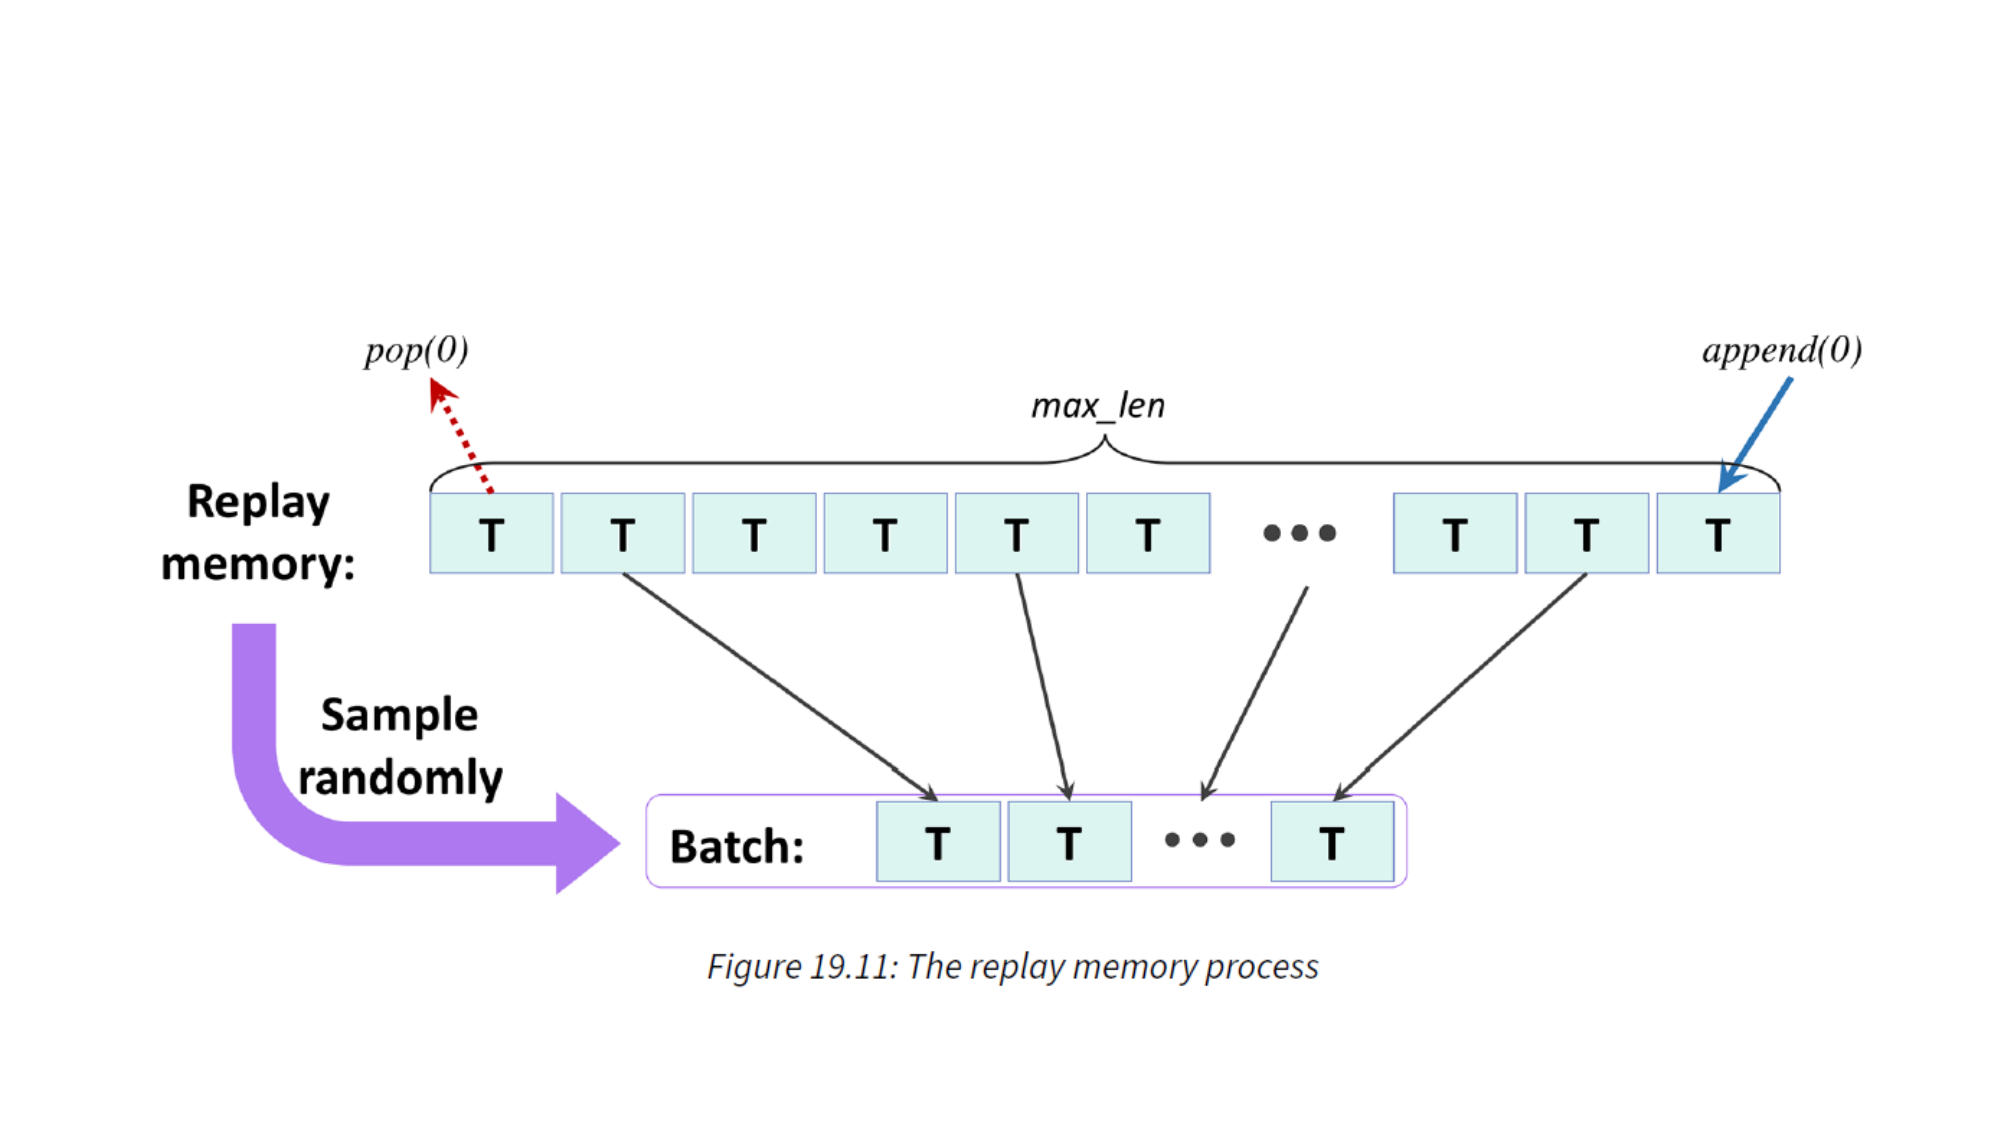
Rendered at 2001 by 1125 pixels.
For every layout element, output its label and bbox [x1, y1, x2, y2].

list [137, 314, 1863, 999]
